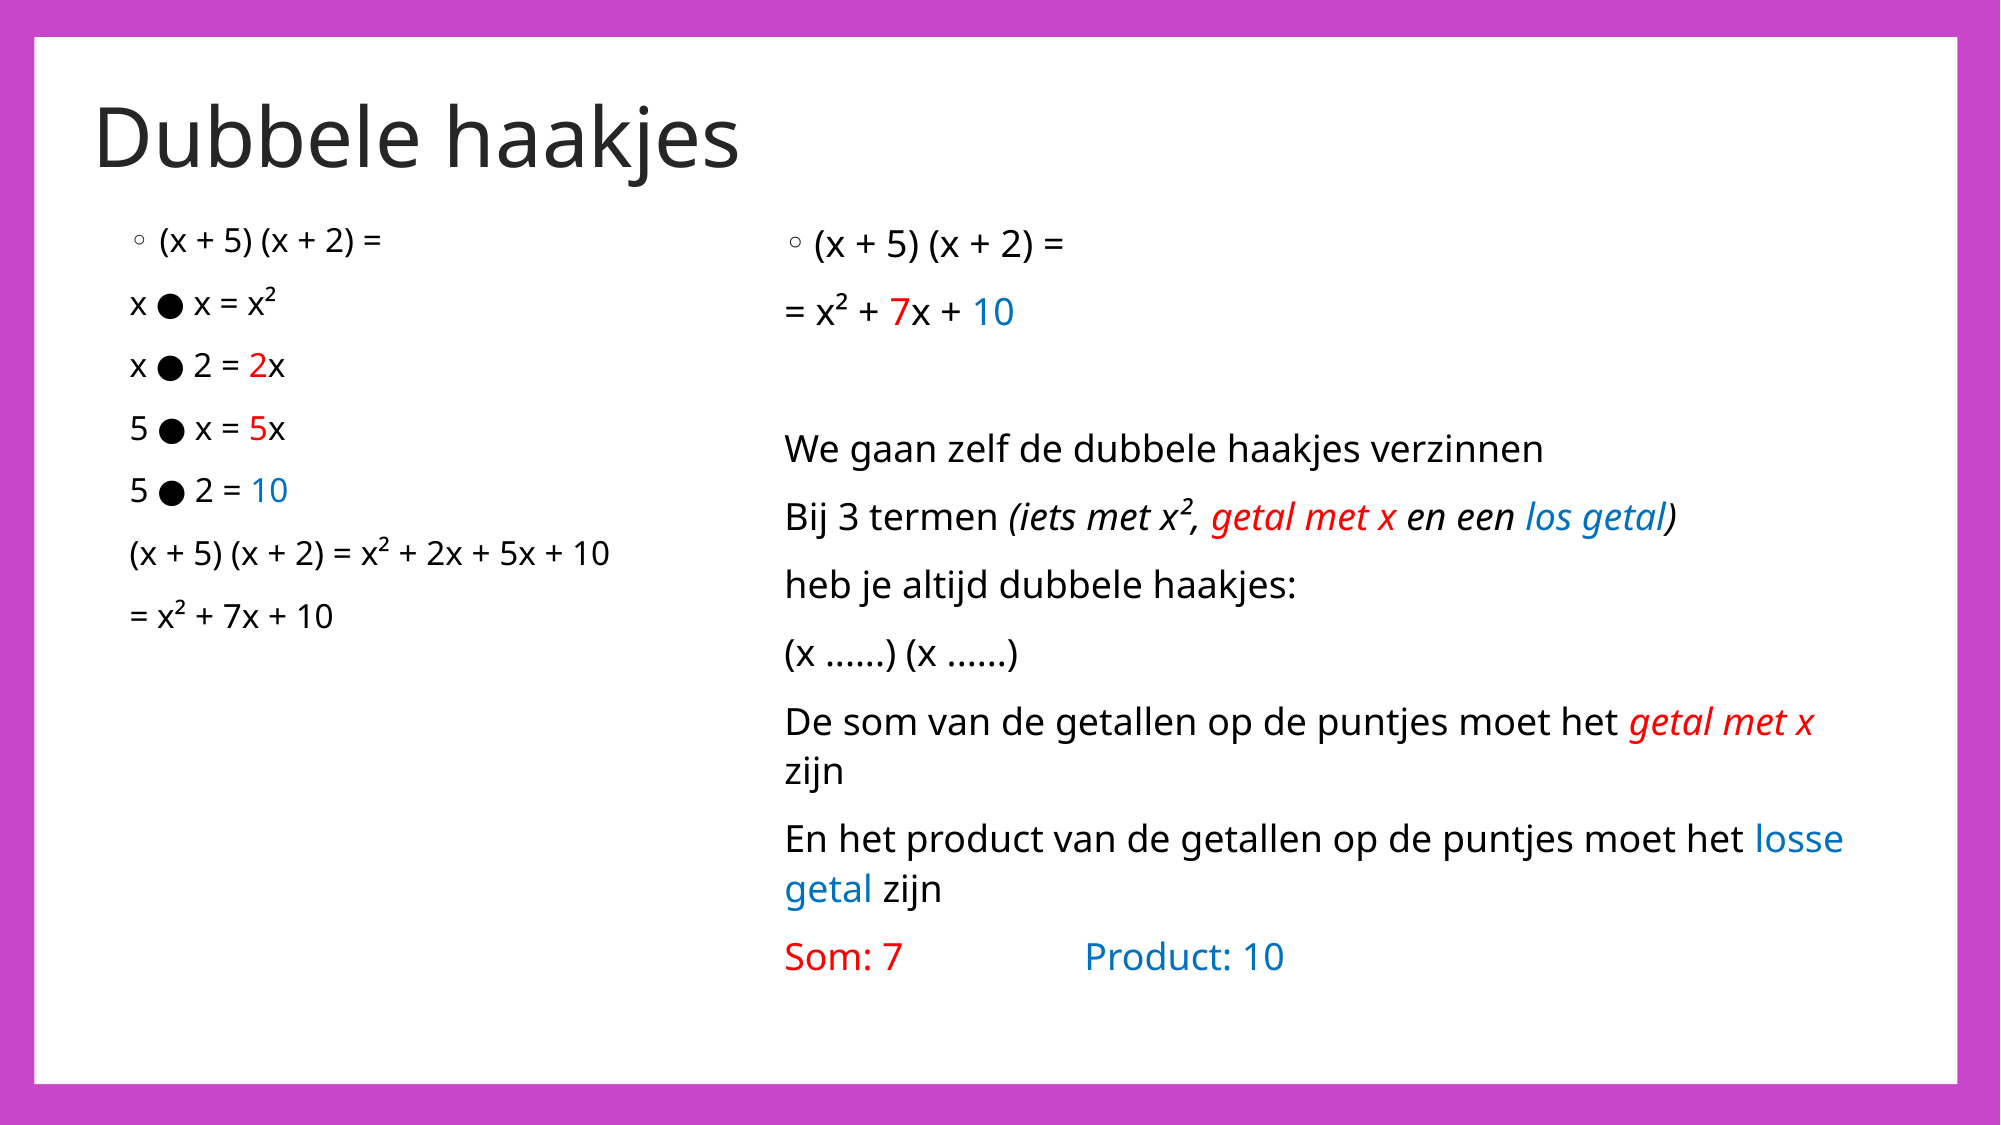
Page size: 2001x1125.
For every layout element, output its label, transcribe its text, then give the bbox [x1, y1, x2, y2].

title Dubbele haakjes [77, 72, 1684, 208]
text_box [34, 37, 1958, 1085]
list (x + 5) (x + 2) = x ● x = x² x ● 2 = 2x 5 ● x = 5x 5 ● 2 = 10 (x + 5) (x + 2) = x² + 2x + 5x + 10 = x² + 7x + 10 [114, 207, 653, 767]
text_box [0, 0, 2000, 1125]
text_box (x + 5) (x + 2) = = x² + 7x + 10 We gaan zelf de dubbele haakjes verzinnen Bij 3 termen (iets met x², getal met x en een los getal) heb je altijd dubbele haakjes: (x ......) (x ......) De som van de getallen op de puntjes moet het getal met x zijn En het product van de getallen op de puntjes moet het losse getal zijn Som: 7 Product: 10 [769, 207, 1886, 1053]
